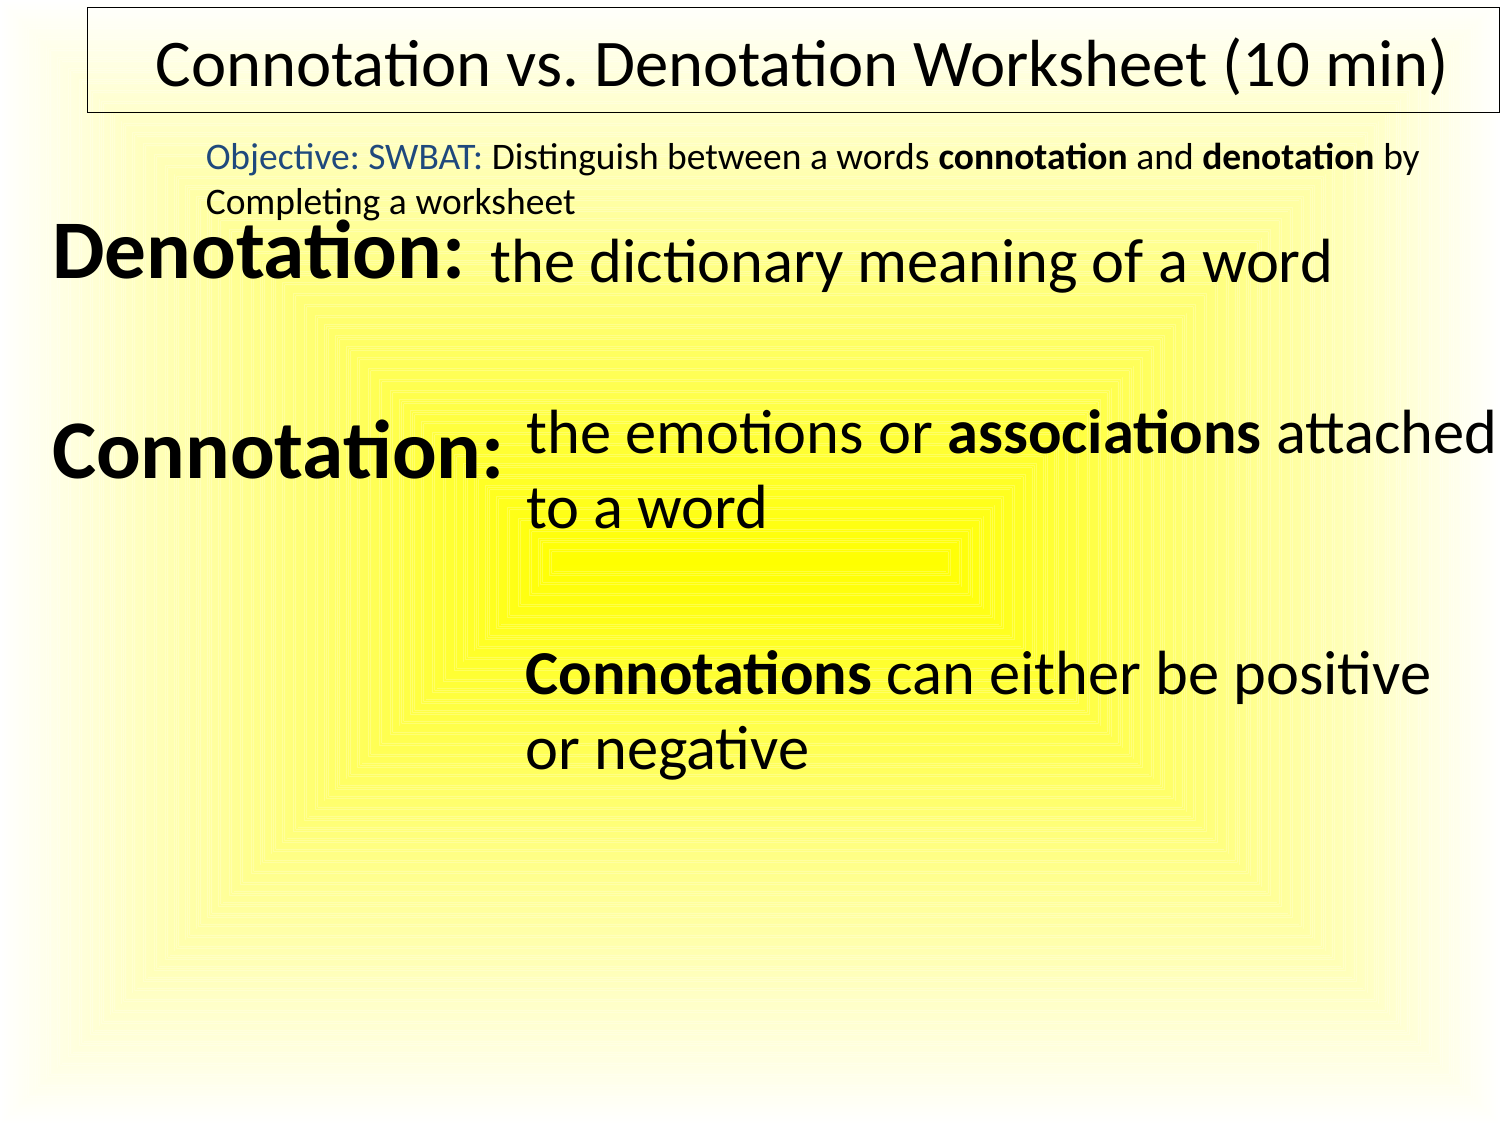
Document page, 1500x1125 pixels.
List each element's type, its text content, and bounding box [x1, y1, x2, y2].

text_box Objective: SWBAT: Distinguish between a words connotation and denotation by Completing a worksheet [12, 124, 1488, 320]
text_box Connotations can either be positive or negative [511, 624, 1447, 790]
title Connotation vs. Denotation Worksheet (10 min) [87, 7, 1500, 113]
text_box the emotions or associations attached to a word [511, 383, 1500, 548]
text_box Denotation: Connotation: [37, 320, 913, 903]
